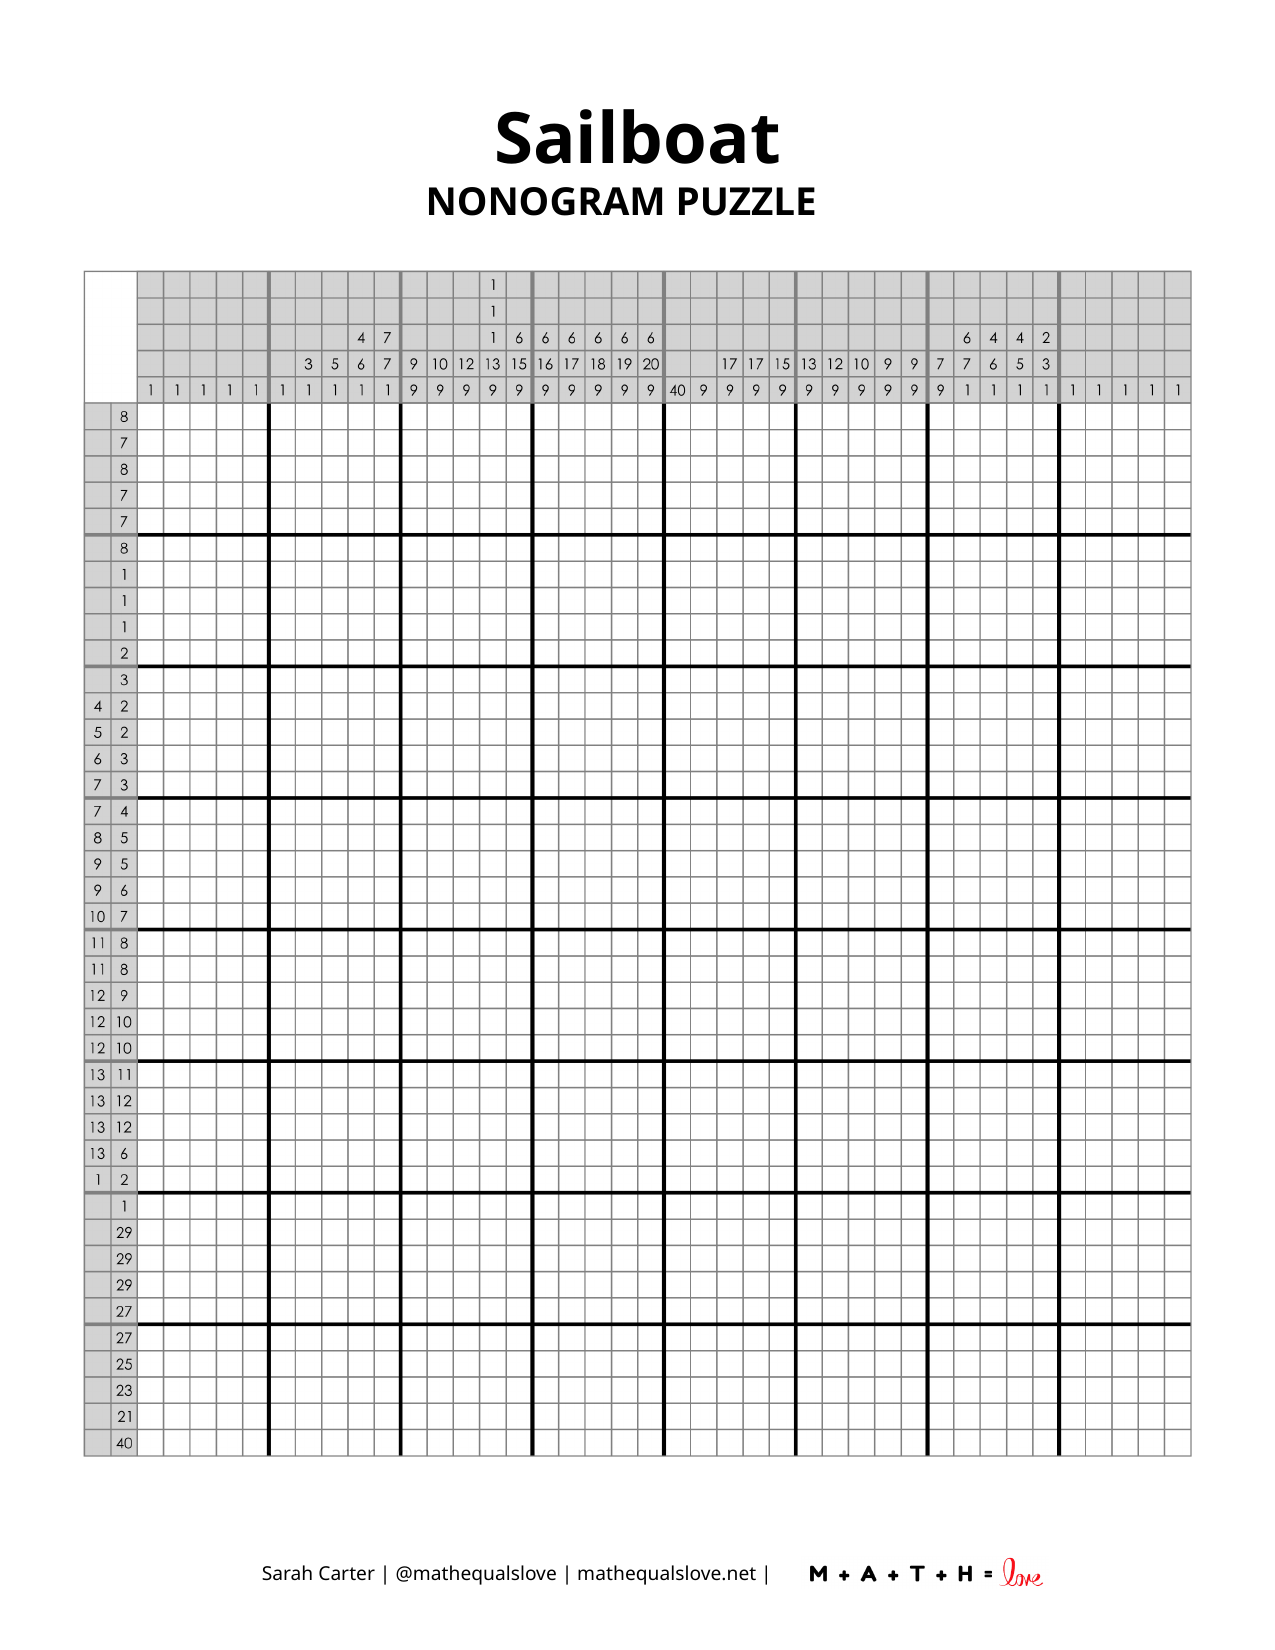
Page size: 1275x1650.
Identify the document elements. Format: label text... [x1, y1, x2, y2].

text_box Sailboat [220, 92, 1055, 178]
picture [83, 269, 1192, 1458]
picture [800, 1555, 1049, 1590]
text_box Sarah Carter | @mathequalslove | mathequalslove.net | [247, 1553, 1082, 1592]
text_box NONOGRAM PUZZLE [374, 168, 868, 230]
